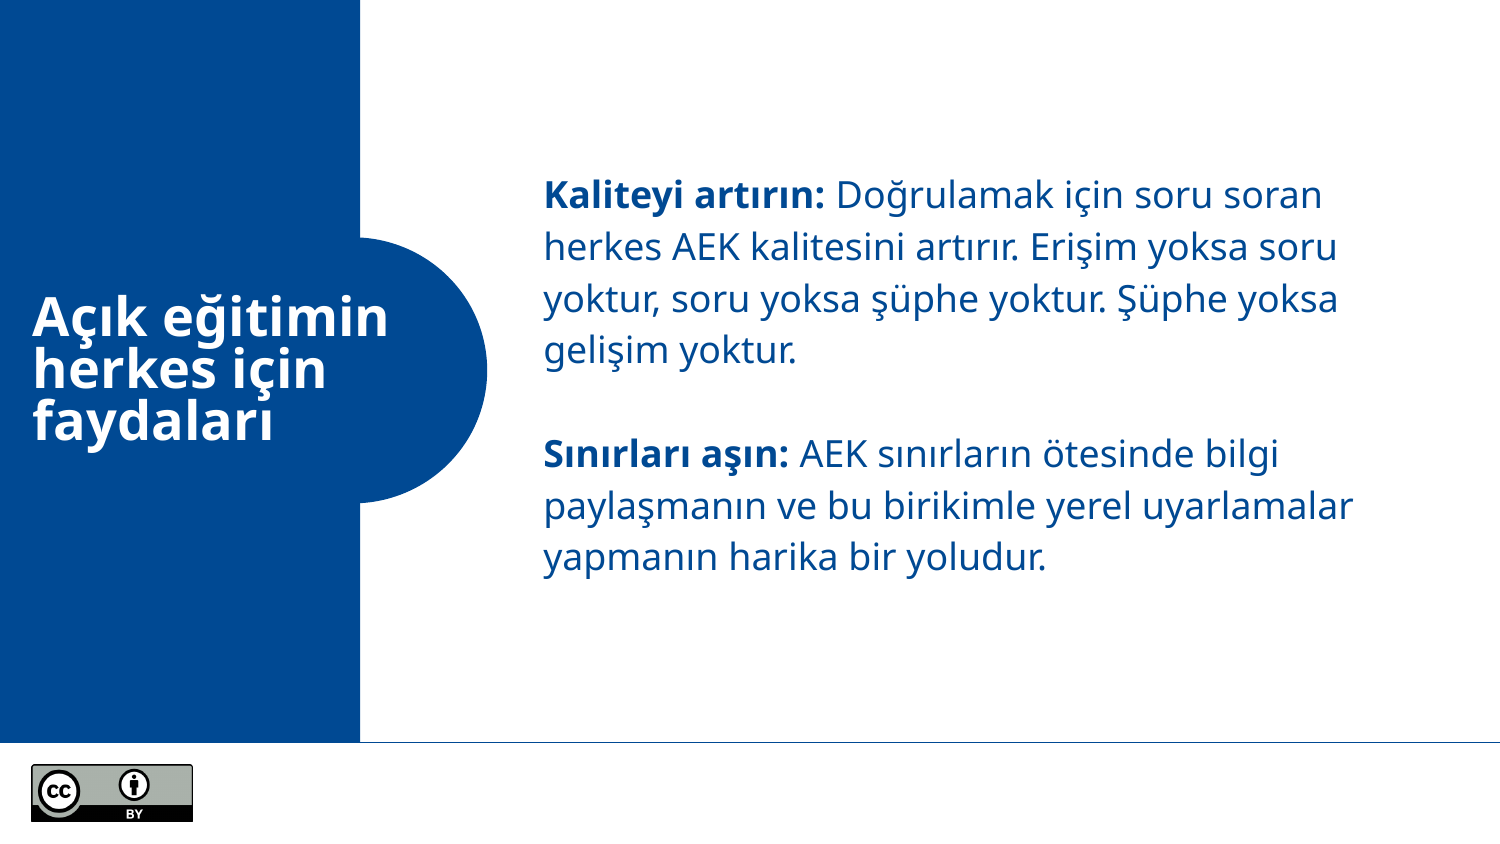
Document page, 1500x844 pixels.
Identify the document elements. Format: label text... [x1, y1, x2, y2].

text_box Kaliteyi artırın: Doğrulamak için soru soran herkes AEK kalitesini artırır. Erişim yoksa soru yoktur, soru yoksa şüphe yoktur. Şüphe yoksa gelişim yoktur. Sınırları aşın: AEK sınırların ötesinde bilgi paylaşmanın ve bu birikimle yerel uyarlamalar yapmanın harika bir yoludur. [528, 149, 1414, 594]
text_box [0, 750, 1500, 844]
text_box [0, 0, 361, 742]
text_box Açık eğitimin herkes için faydaları [17, 279, 432, 466]
text_box [254, 237, 488, 504]
picture [31, 764, 193, 822]
